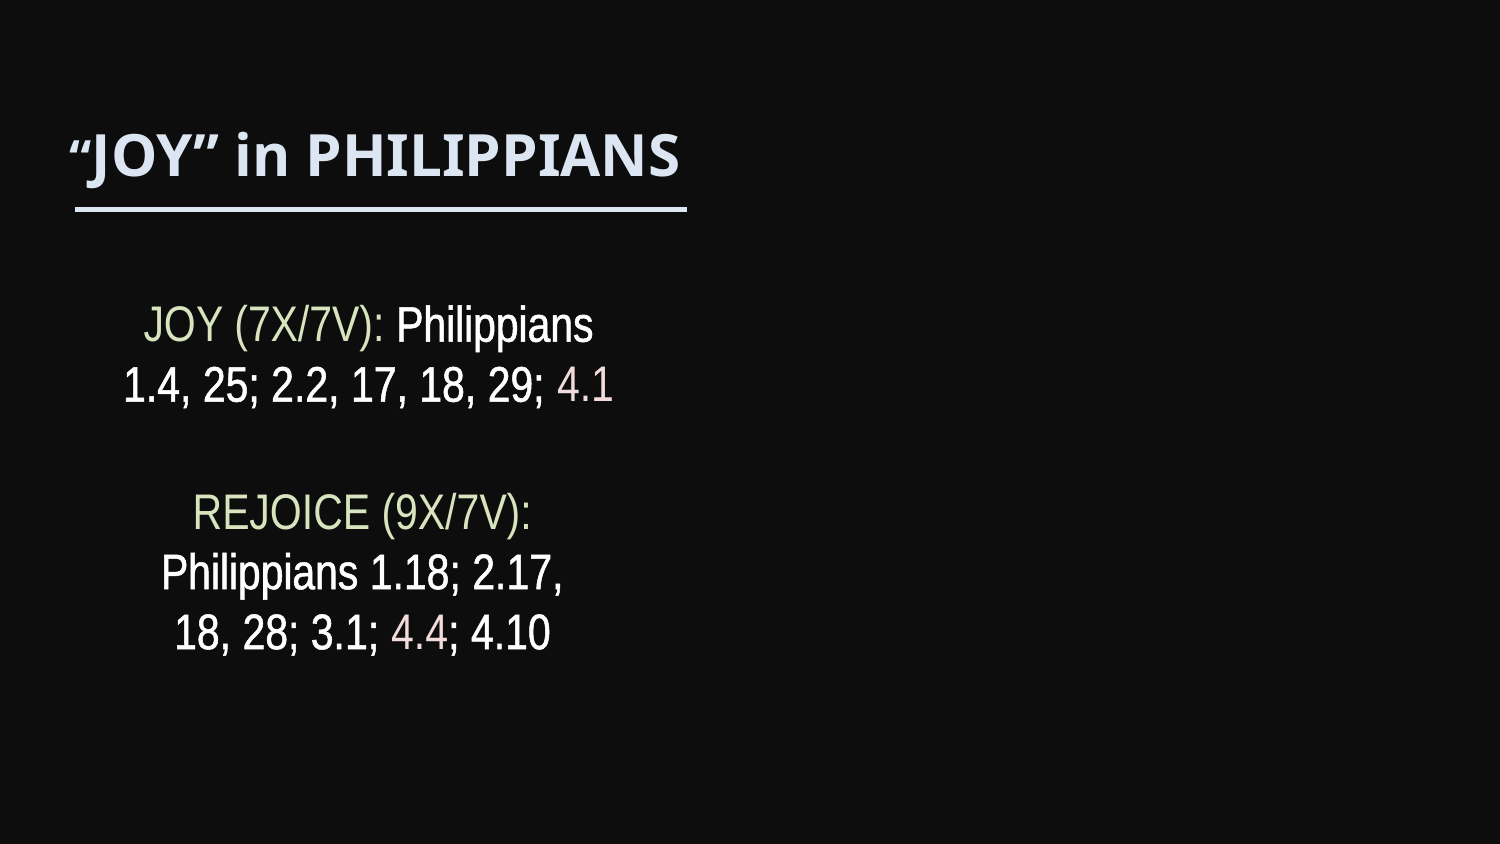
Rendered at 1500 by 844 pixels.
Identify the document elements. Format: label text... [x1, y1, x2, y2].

text_box “JOY” in PHILIPPIANS [0, 111, 750, 196]
text_box JOY (7X/7V): Philippians 1.4, 25; 2.2, 17, 18, 29; 4.1 [99, 284, 638, 419]
text_box REJOICE (9X/7V): Philippians 1.18; 2.17, 18, 28; 3.1; 4.4; 4.10 [112, 471, 613, 667]
